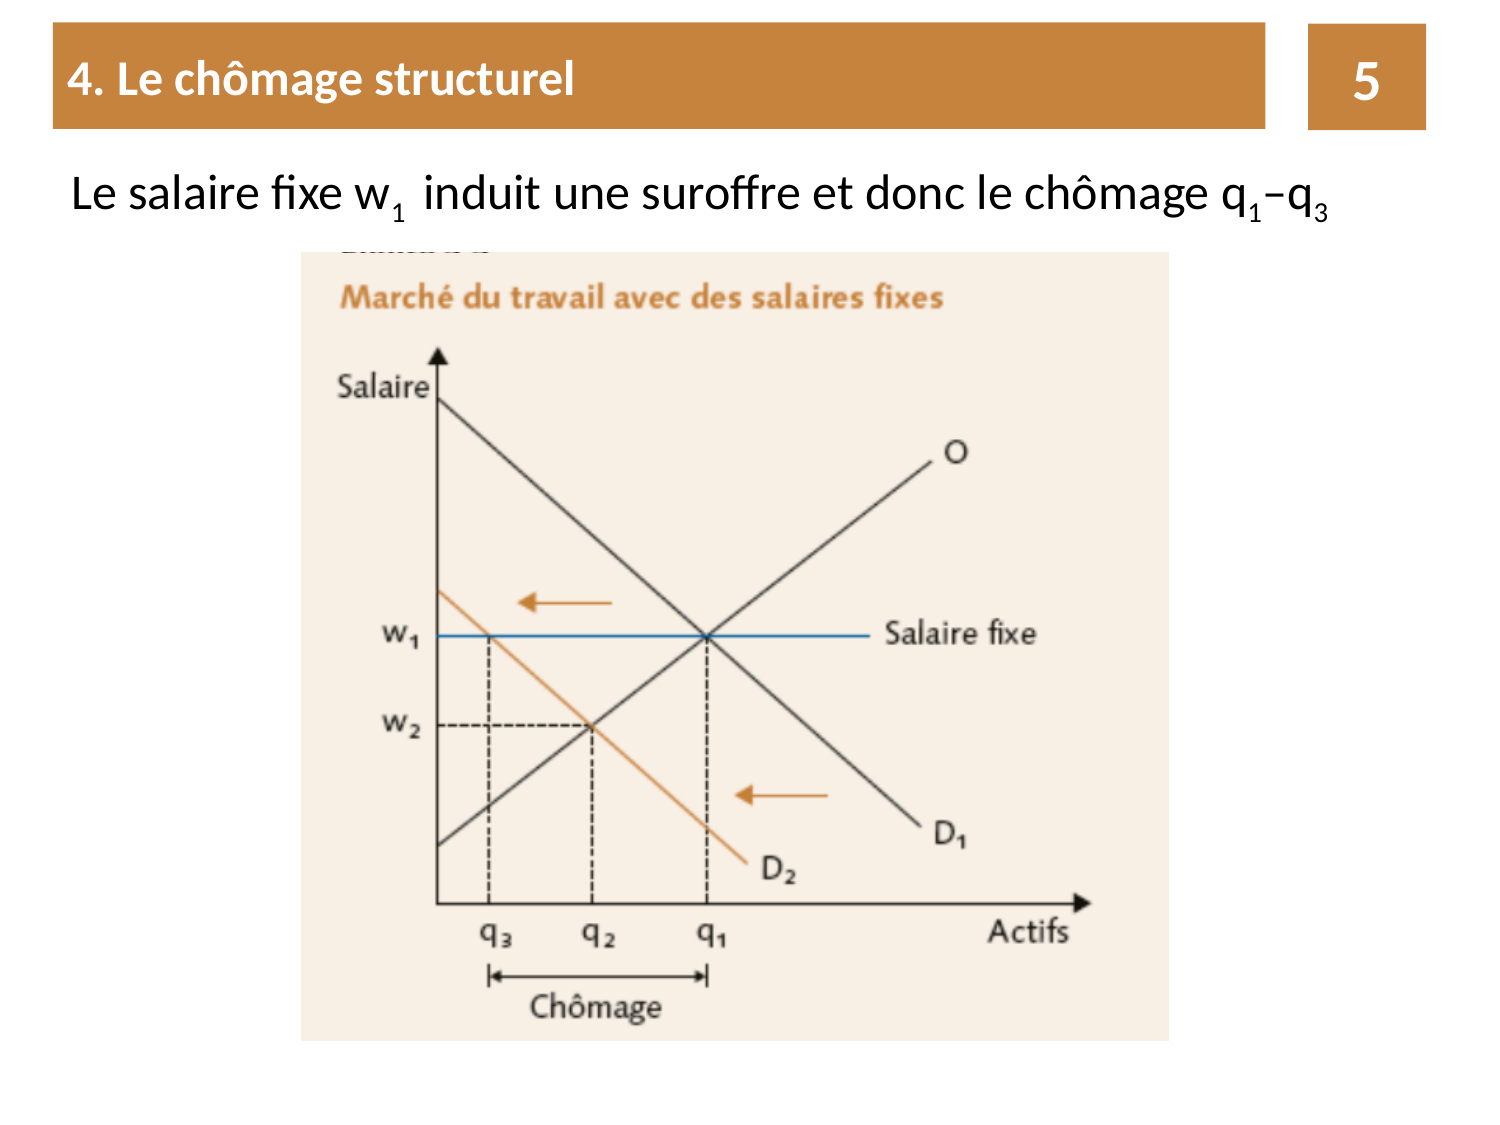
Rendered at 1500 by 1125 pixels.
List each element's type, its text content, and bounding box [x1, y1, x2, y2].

text_box Le salaire fixe w1 induit une suroffre et donc le chômage q1–q3 [56, 152, 1436, 236]
text_box 5 [1308, 23, 1427, 131]
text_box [300, 252, 1169, 1041]
text_box 4. Le chômage structurel [52, 22, 1266, 129]
